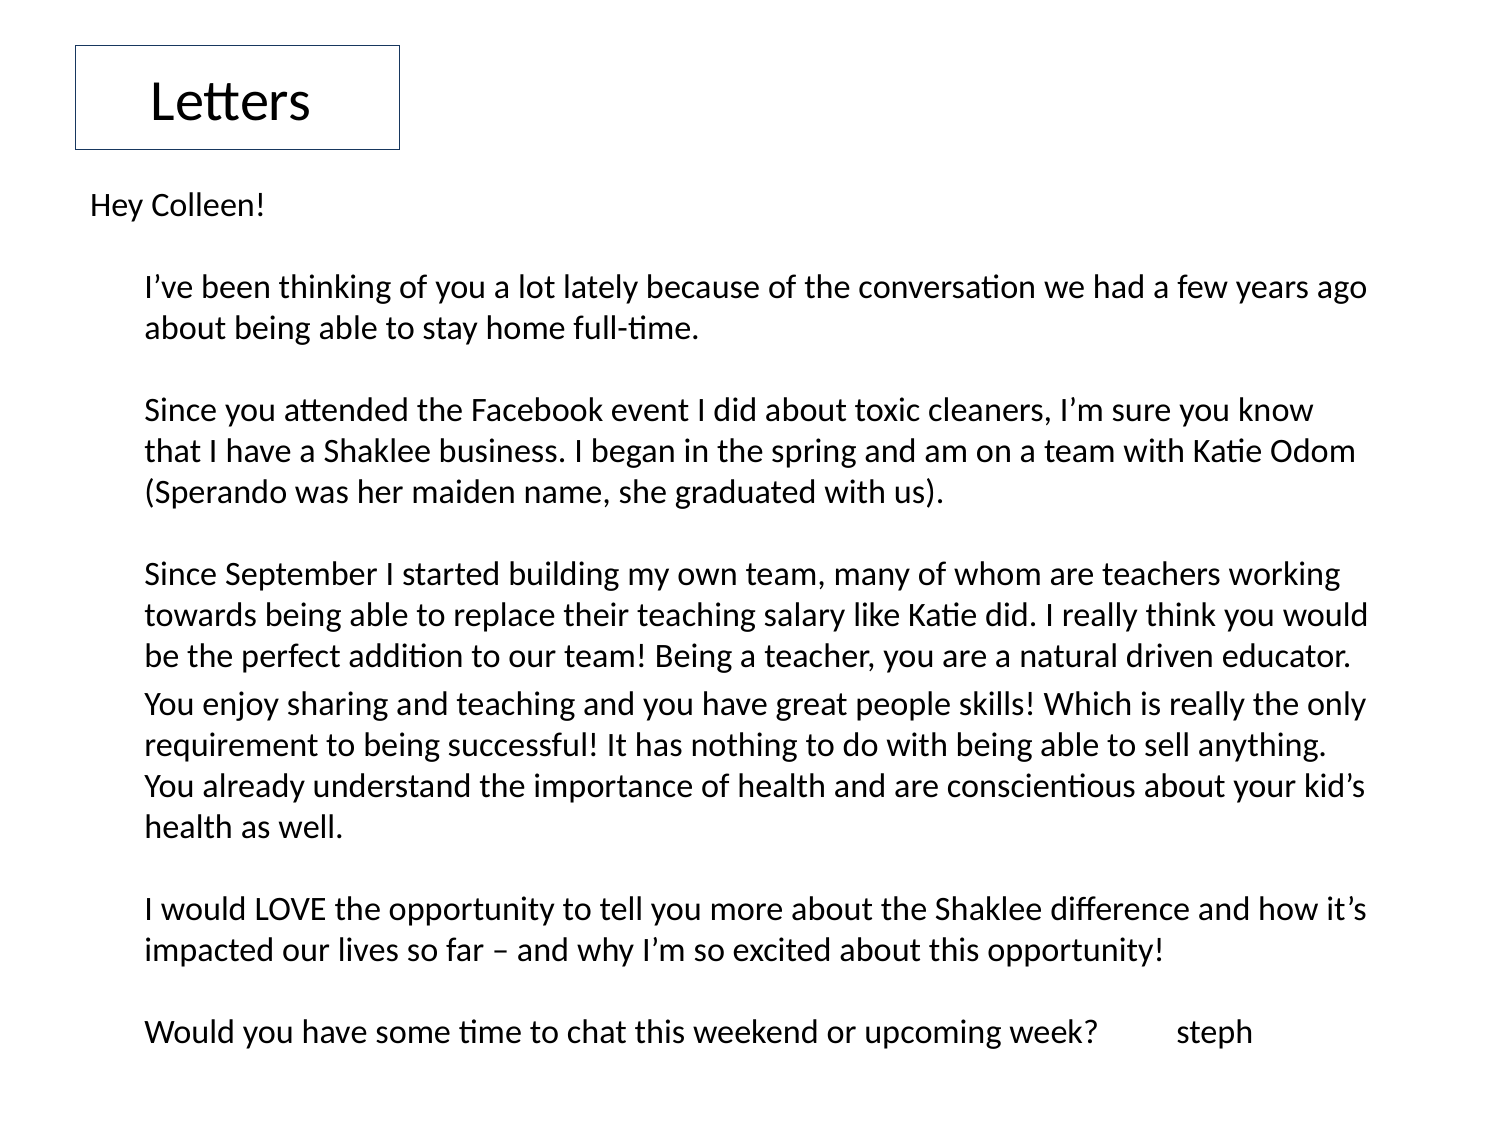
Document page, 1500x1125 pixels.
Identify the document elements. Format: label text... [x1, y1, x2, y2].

list Hey Colleen! I’ve been thinking of you a lot lately because of the conversation we had a few years ago about being able to stay home full-time. Since you attended the Facebook event I did about toxic cleaners, I’m sure you know that I have a Shaklee business. I began in the spring and am on a team with Katie Odom (Sperando was her maiden name, she graduated with us). Since September I started building my own team, many of whom are teachers working towards being able to replace their teaching salary like Katie did. I really think you would be the perfect addition to our team! Being a teacher, you are a natural driven educator. You enjoy sharing and teaching and you have great people skills! Which is really the only requirement to being successful! It has nothing to do with being able to sell anything. You already understand the importance of health and are conscientious about your kid’s health as well. I would LOVE the opportunity to tell you more about the Shaklee difference and how it’s impacted our lives so far – and why I’m so excited about this opportunity! Would you have some time to chat this weekend or upcoming week? steph [75, 174, 1388, 1088]
title Letters [75, 45, 400, 150]
